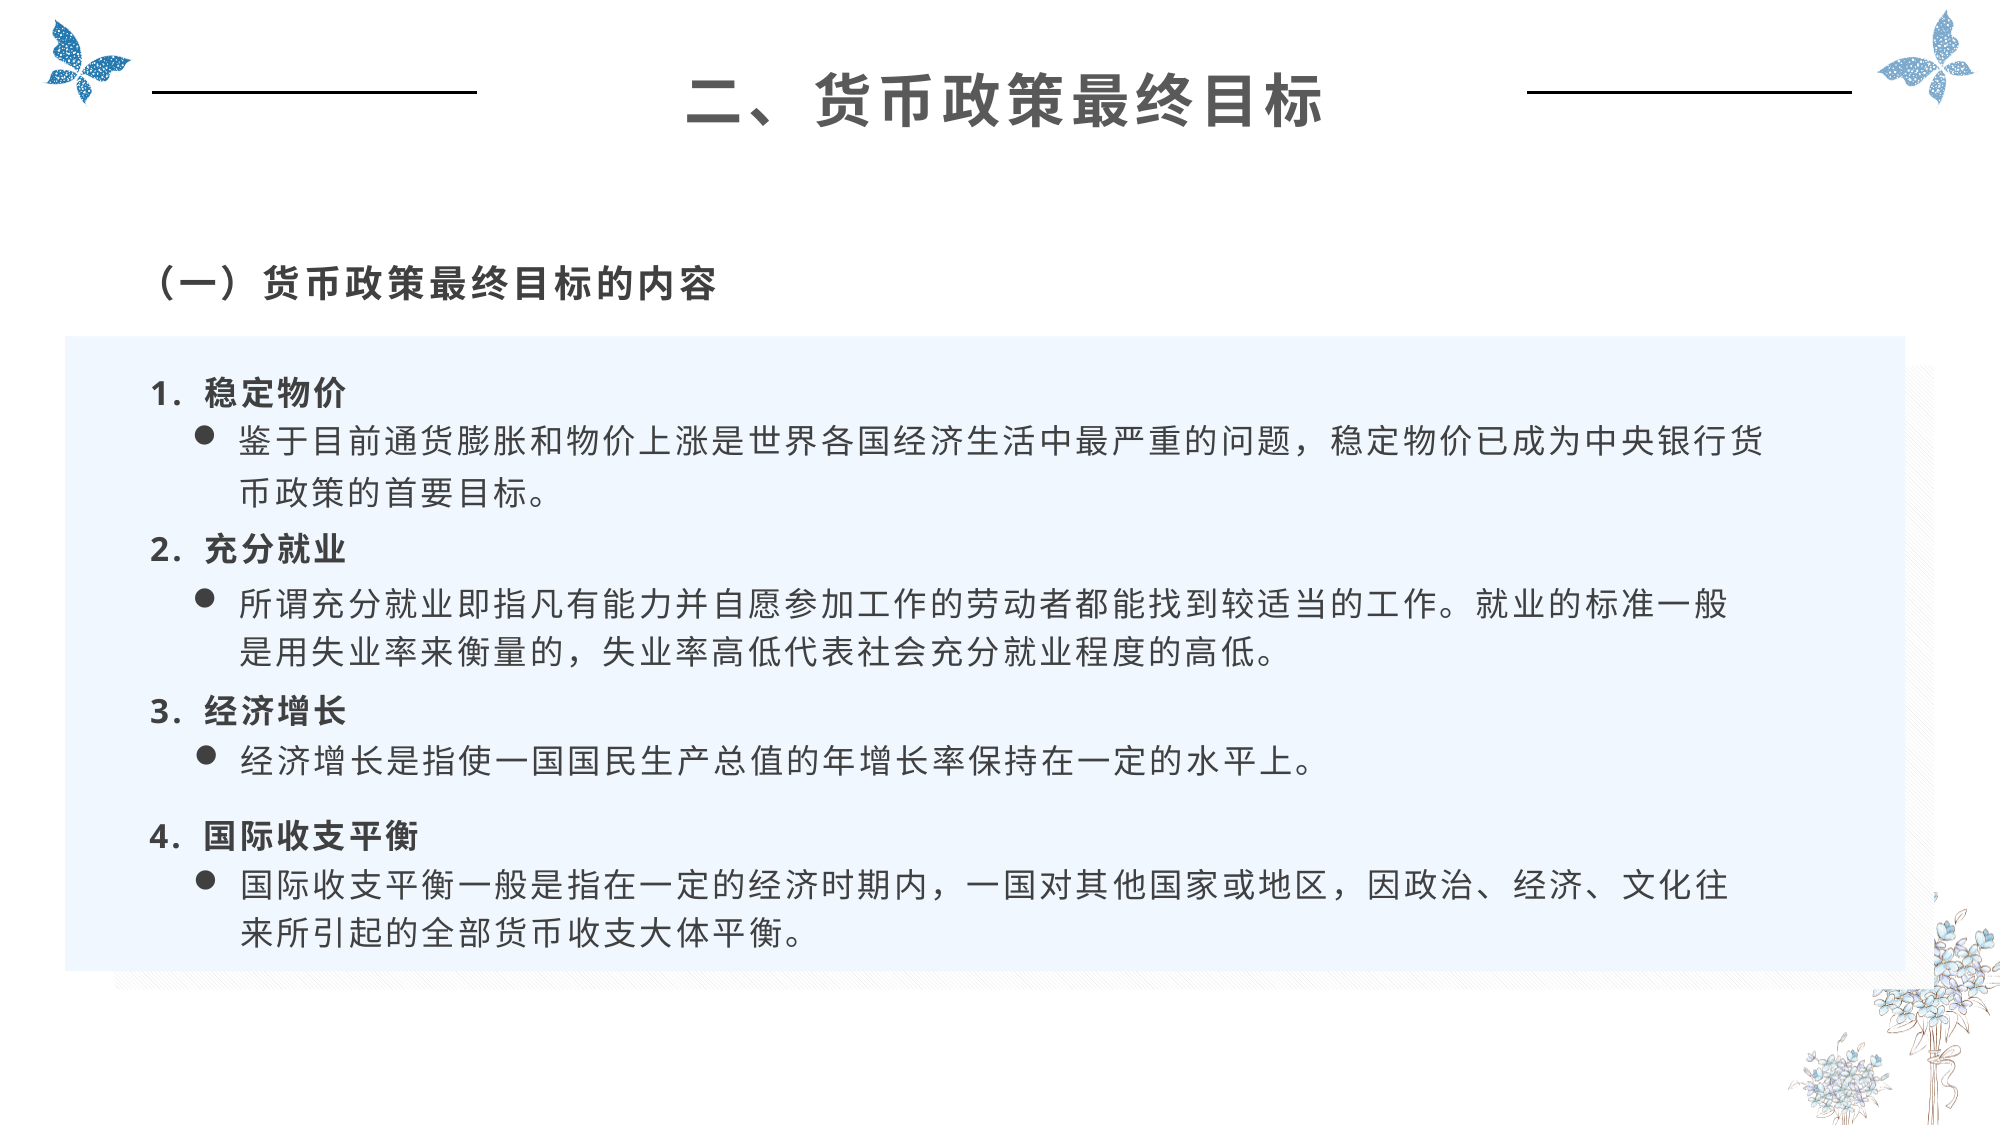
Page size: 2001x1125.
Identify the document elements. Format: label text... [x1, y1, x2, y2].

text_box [138, 506, 1778, 668]
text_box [137, 792, 1777, 938]
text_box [151, 55, 1852, 142]
text_box [114, 365, 1935, 990]
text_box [138, 668, 1778, 813]
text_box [138, 350, 1816, 530]
text_box （一）货币政策最终目标的内容 [125, 231, 1676, 312]
text_box [64, 335, 1906, 972]
picture [1788, 892, 2000, 1125]
